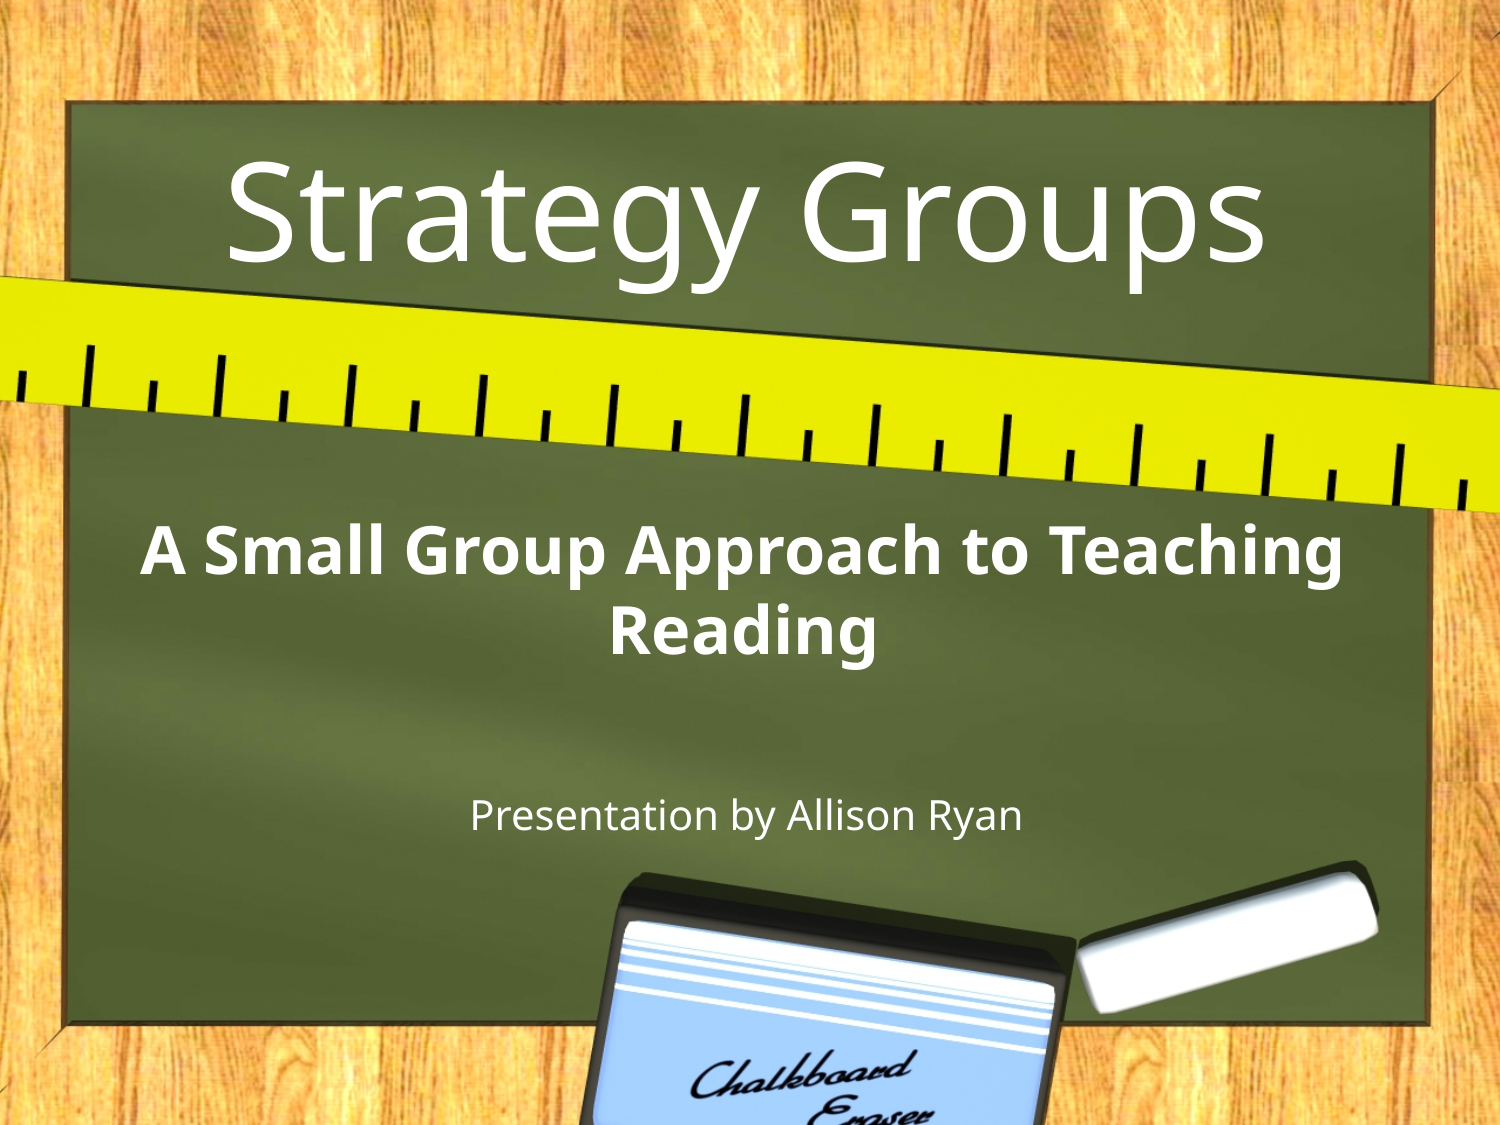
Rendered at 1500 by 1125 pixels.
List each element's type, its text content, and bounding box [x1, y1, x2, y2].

picture [0, 0, 1500, 1125]
title Strategy Groups [165, 112, 1329, 301]
text_box Presentation by Allison Ryan [387, 781, 1106, 847]
subtitle A Small Group Approach to Teaching Reading [62, 499, 1426, 688]
